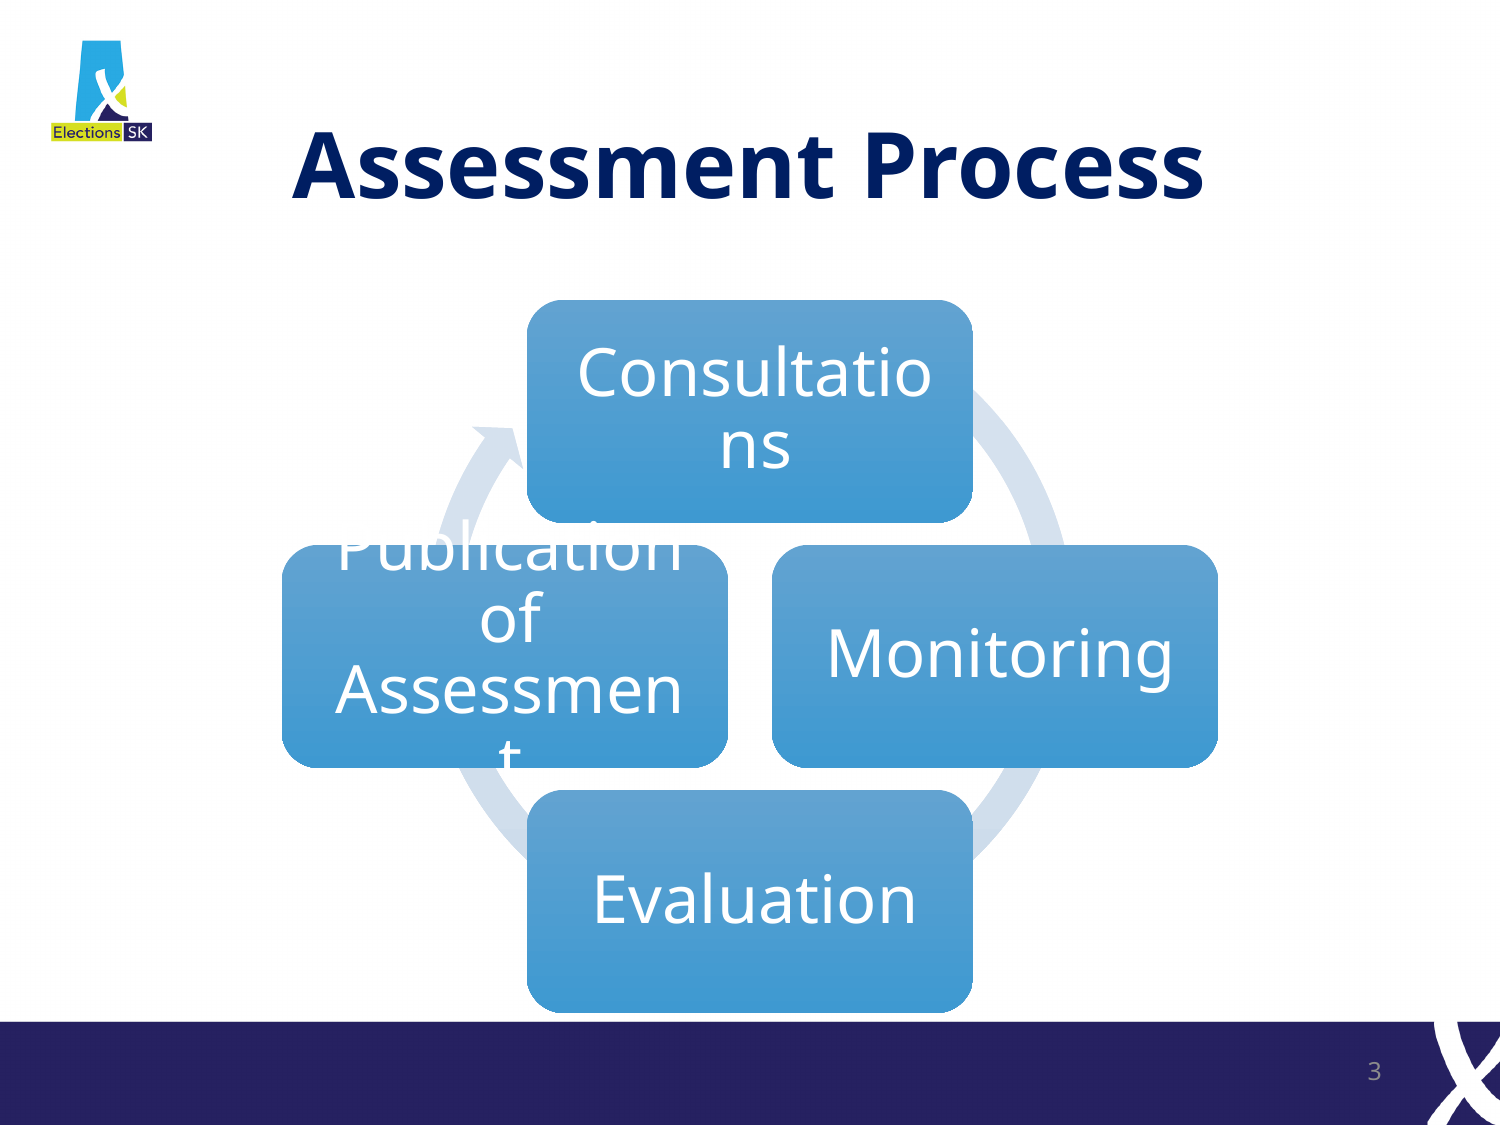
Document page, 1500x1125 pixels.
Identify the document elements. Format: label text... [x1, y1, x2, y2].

picture [0, 0, 1500, 1125]
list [103, 299, 1397, 1014]
title Assessment Process [103, 59, 1397, 278]
slide_number 3 [1059, 1042, 1397, 1103]
